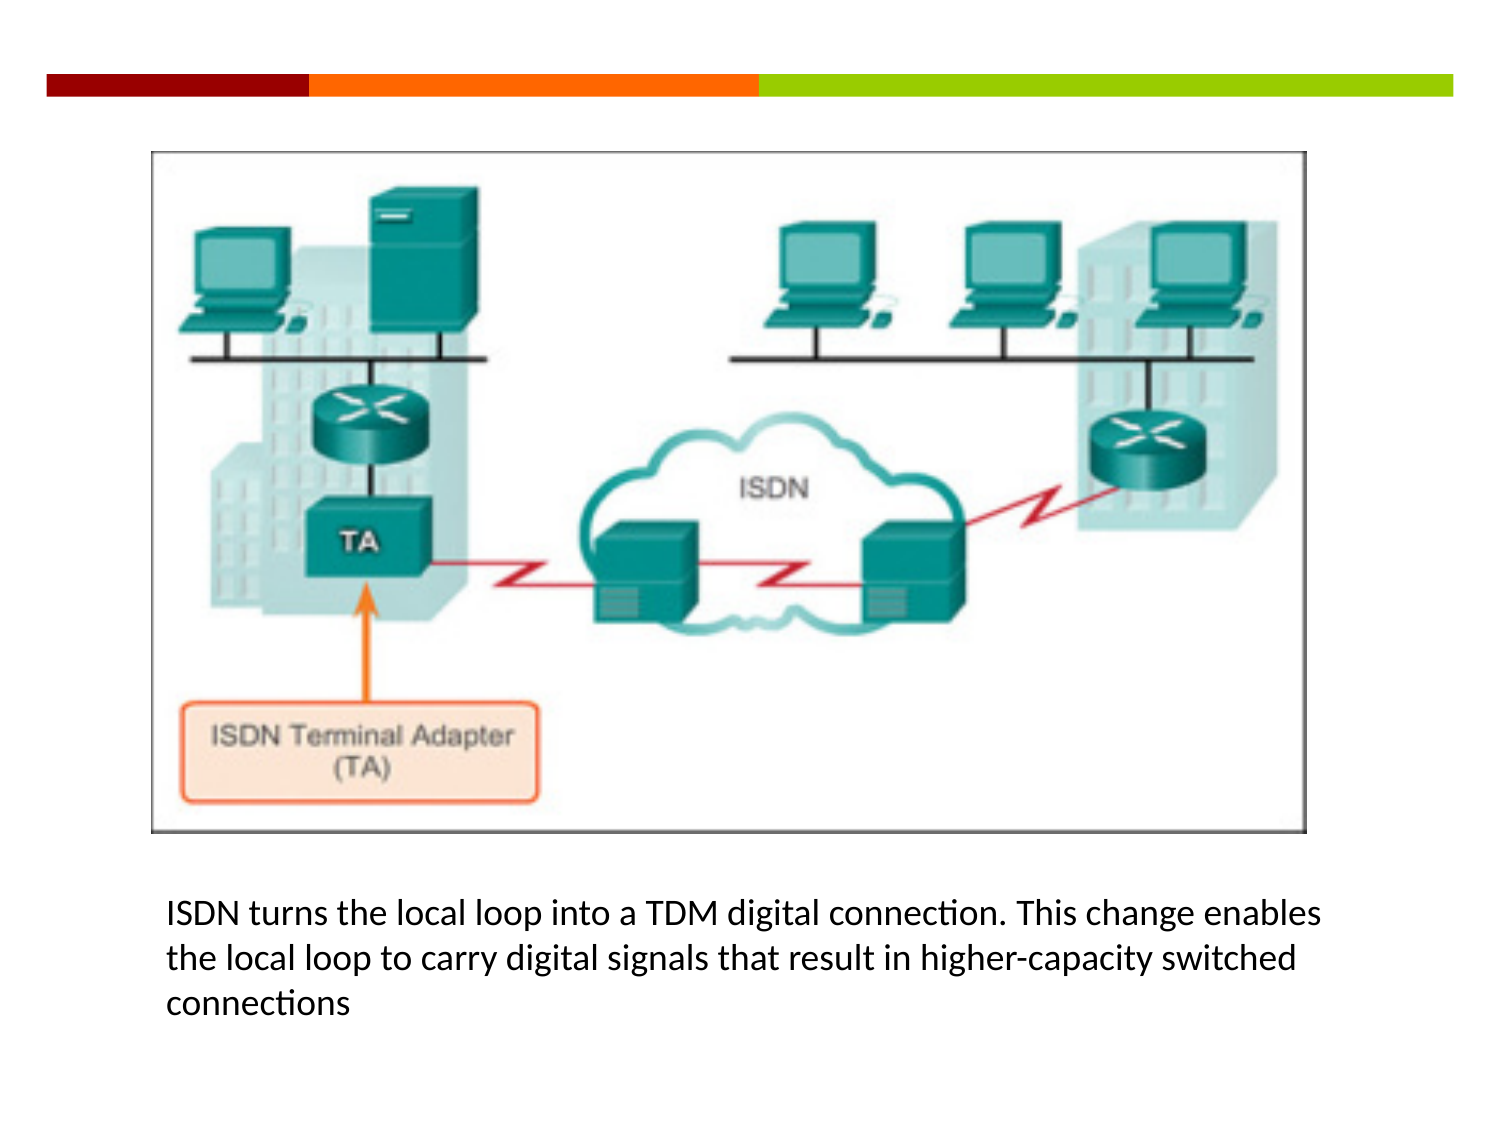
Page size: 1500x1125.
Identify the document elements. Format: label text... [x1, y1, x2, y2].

picture [150, 150, 1308, 834]
text_box ISDN turns the local loop into a TDM digital connection. This change enables the local loop to carry digital signals that result in higher-capacity switched connections [151, 880, 1362, 1031]
